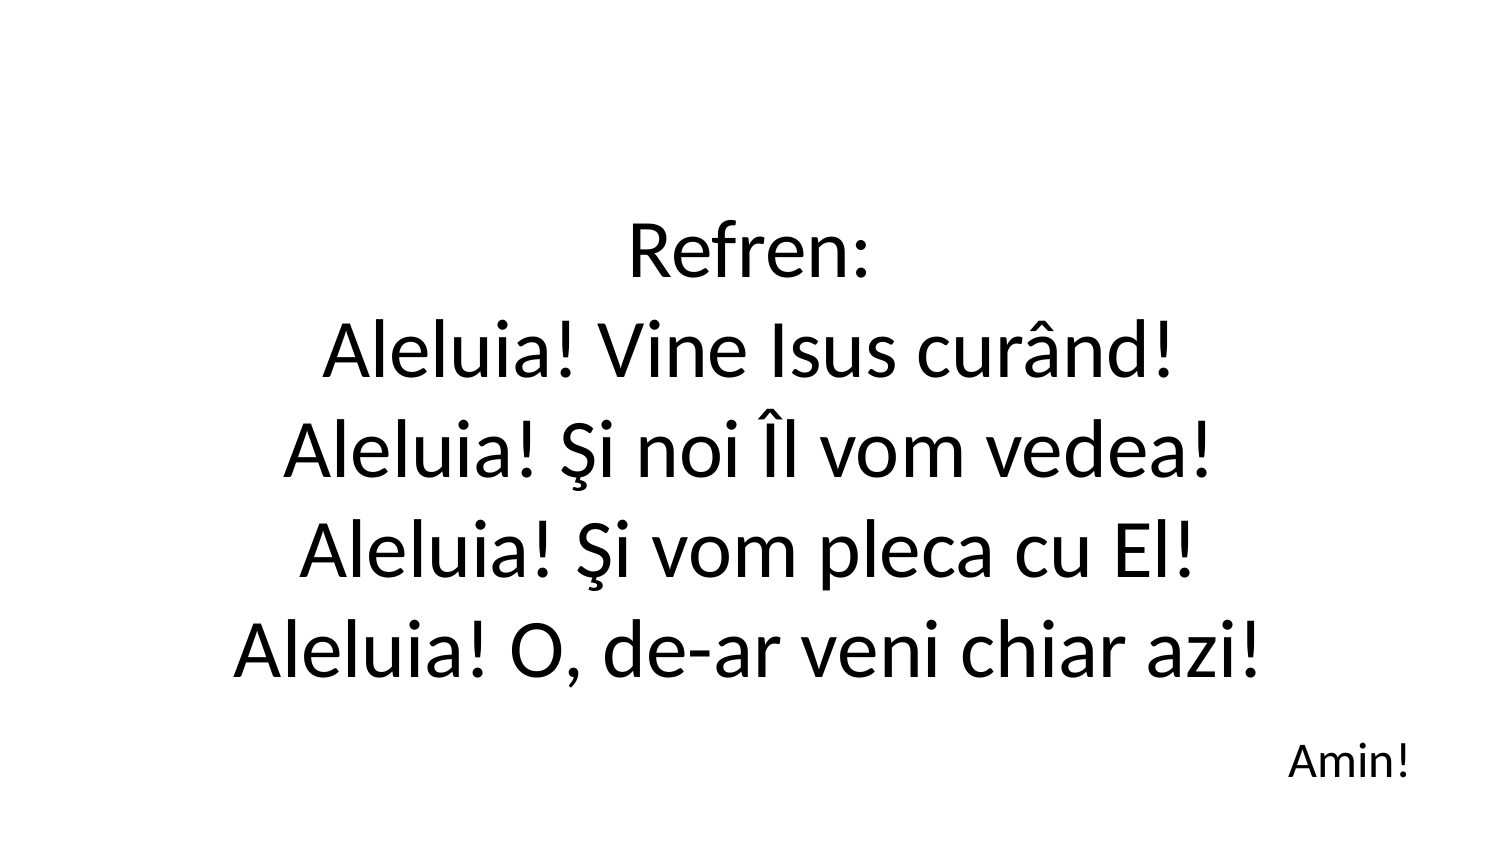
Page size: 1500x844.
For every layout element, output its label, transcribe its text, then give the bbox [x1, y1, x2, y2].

text_box Refren: Aleluia! Vine Isus curând! Aleluia! Şi noi Îl vom vedea! Aleluia! Şi vom pleca cu El! Aleluia! O, de-ar veni chiar azi! [219, 142, 1281, 702]
text_box Amin! [1273, 674, 1427, 795]
